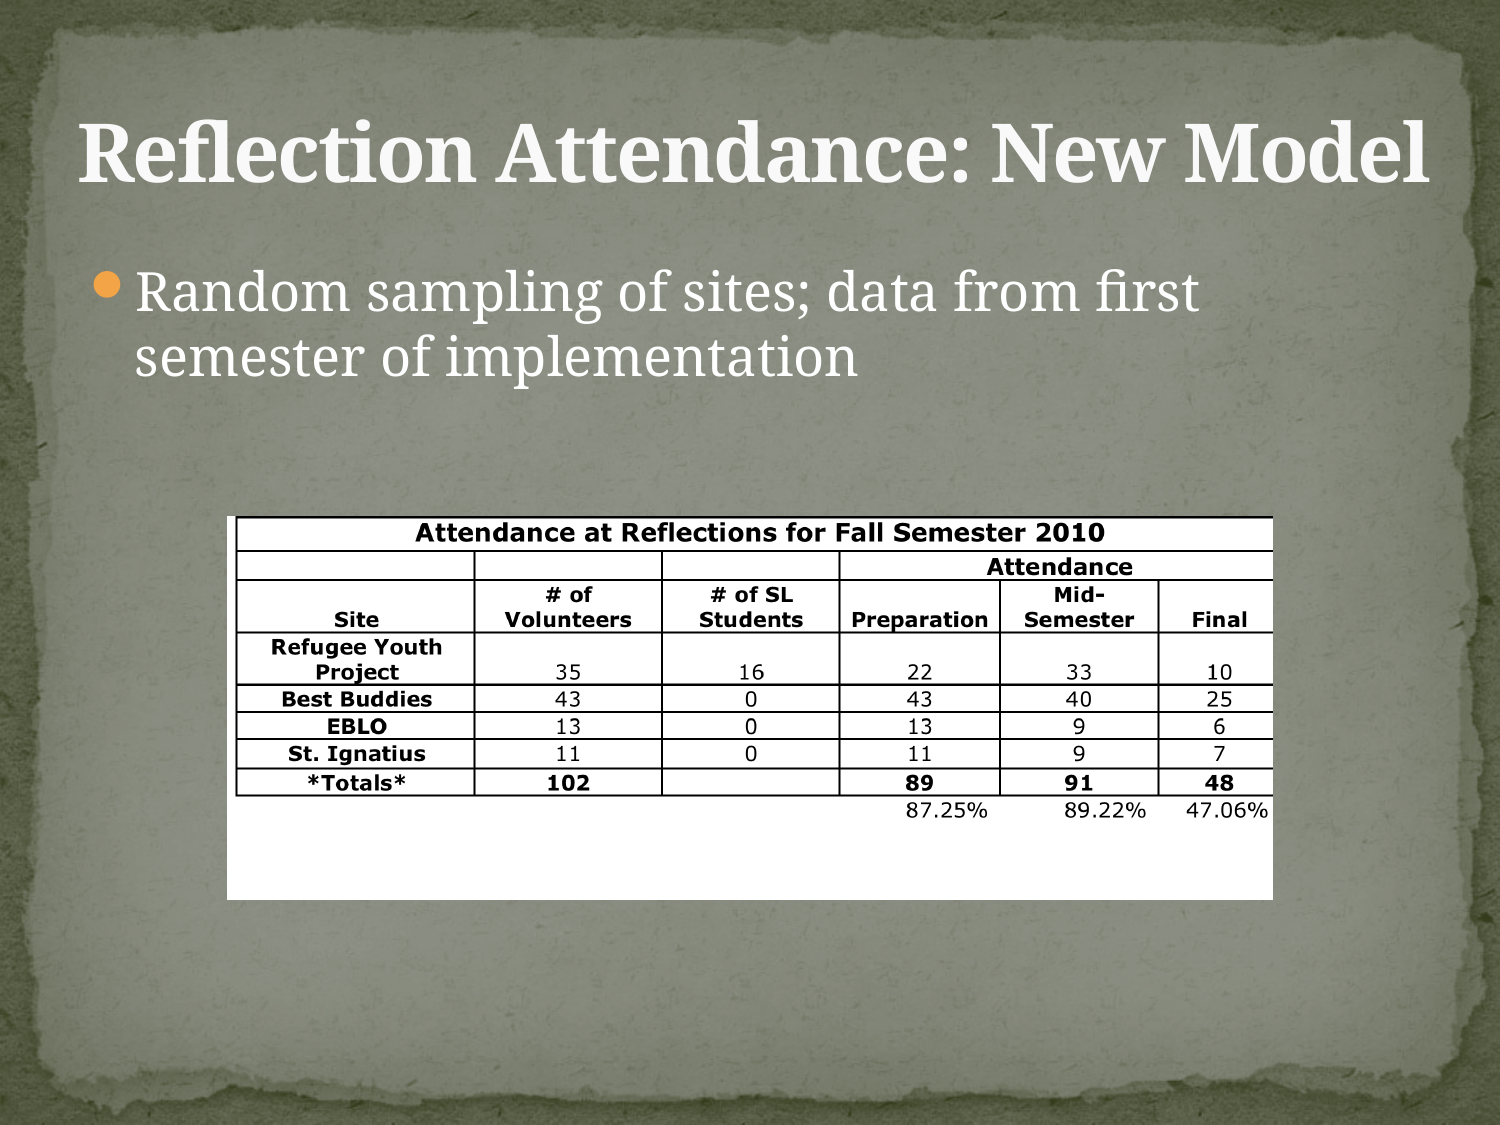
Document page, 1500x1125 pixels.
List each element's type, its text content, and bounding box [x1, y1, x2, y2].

title Reflection Attendance: New Model [62, 49, 1450, 251]
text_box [232, 521, 1270, 898]
list Random sampling of sites; data from first semester of implementation [75, 251, 1425, 413]
